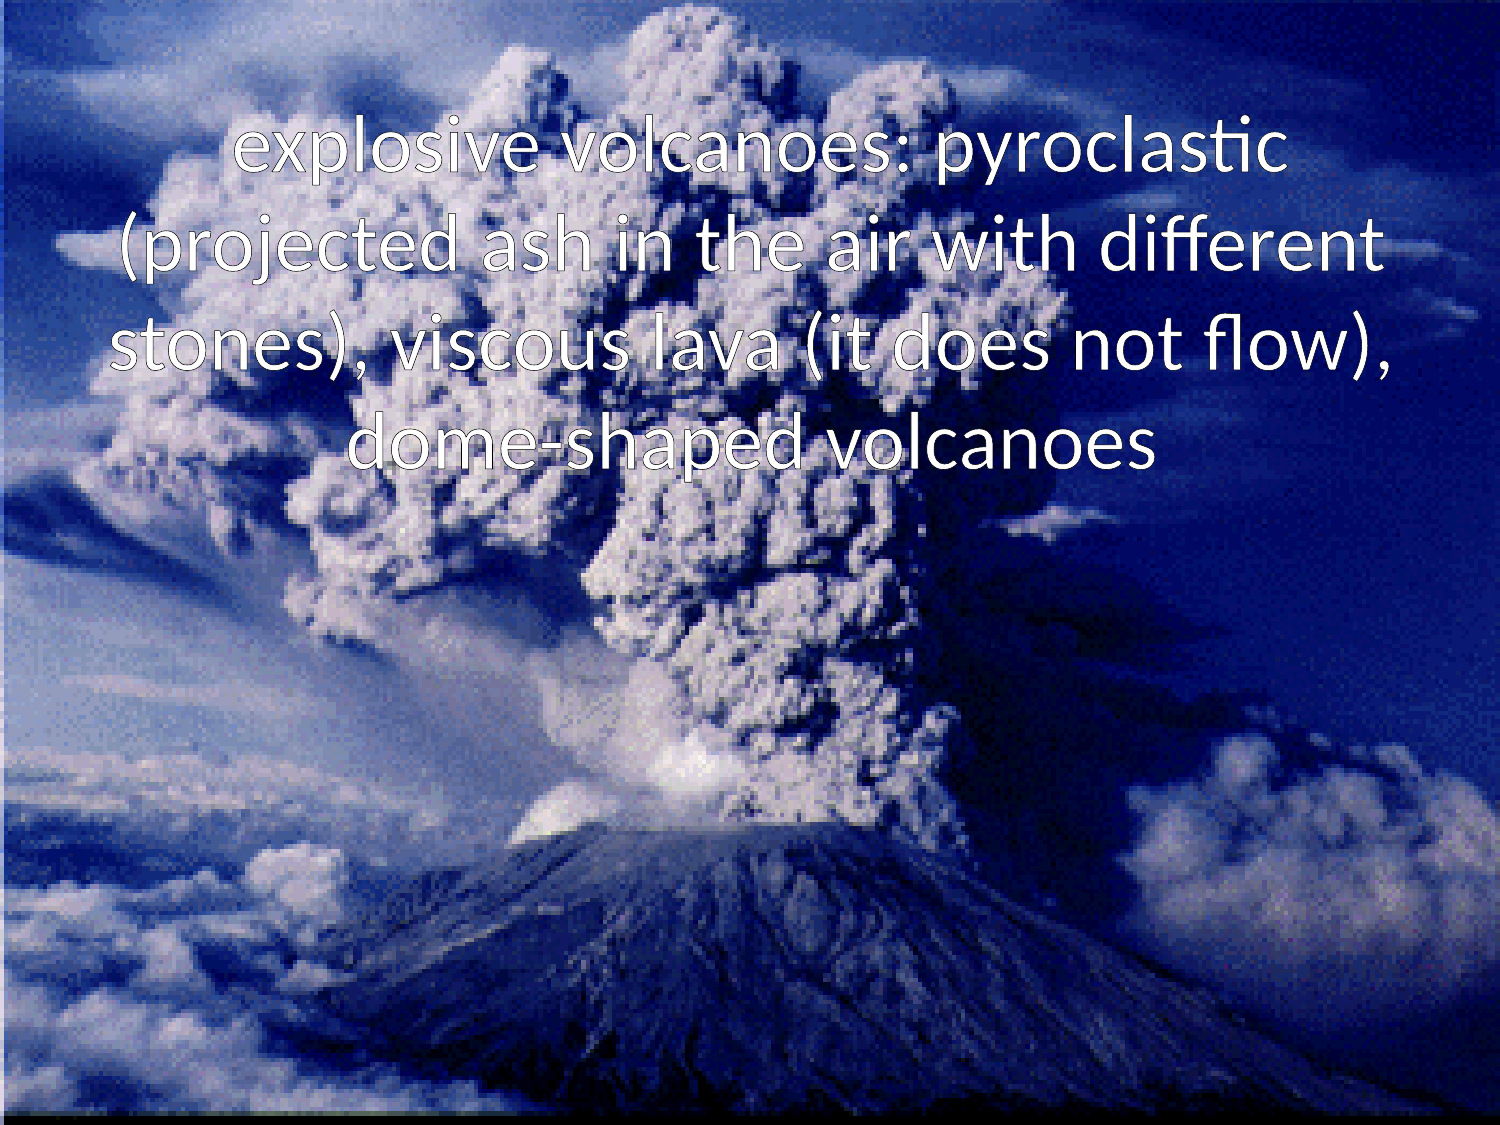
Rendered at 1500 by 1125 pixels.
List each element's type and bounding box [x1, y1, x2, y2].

list [0, 0, 1500, 1125]
